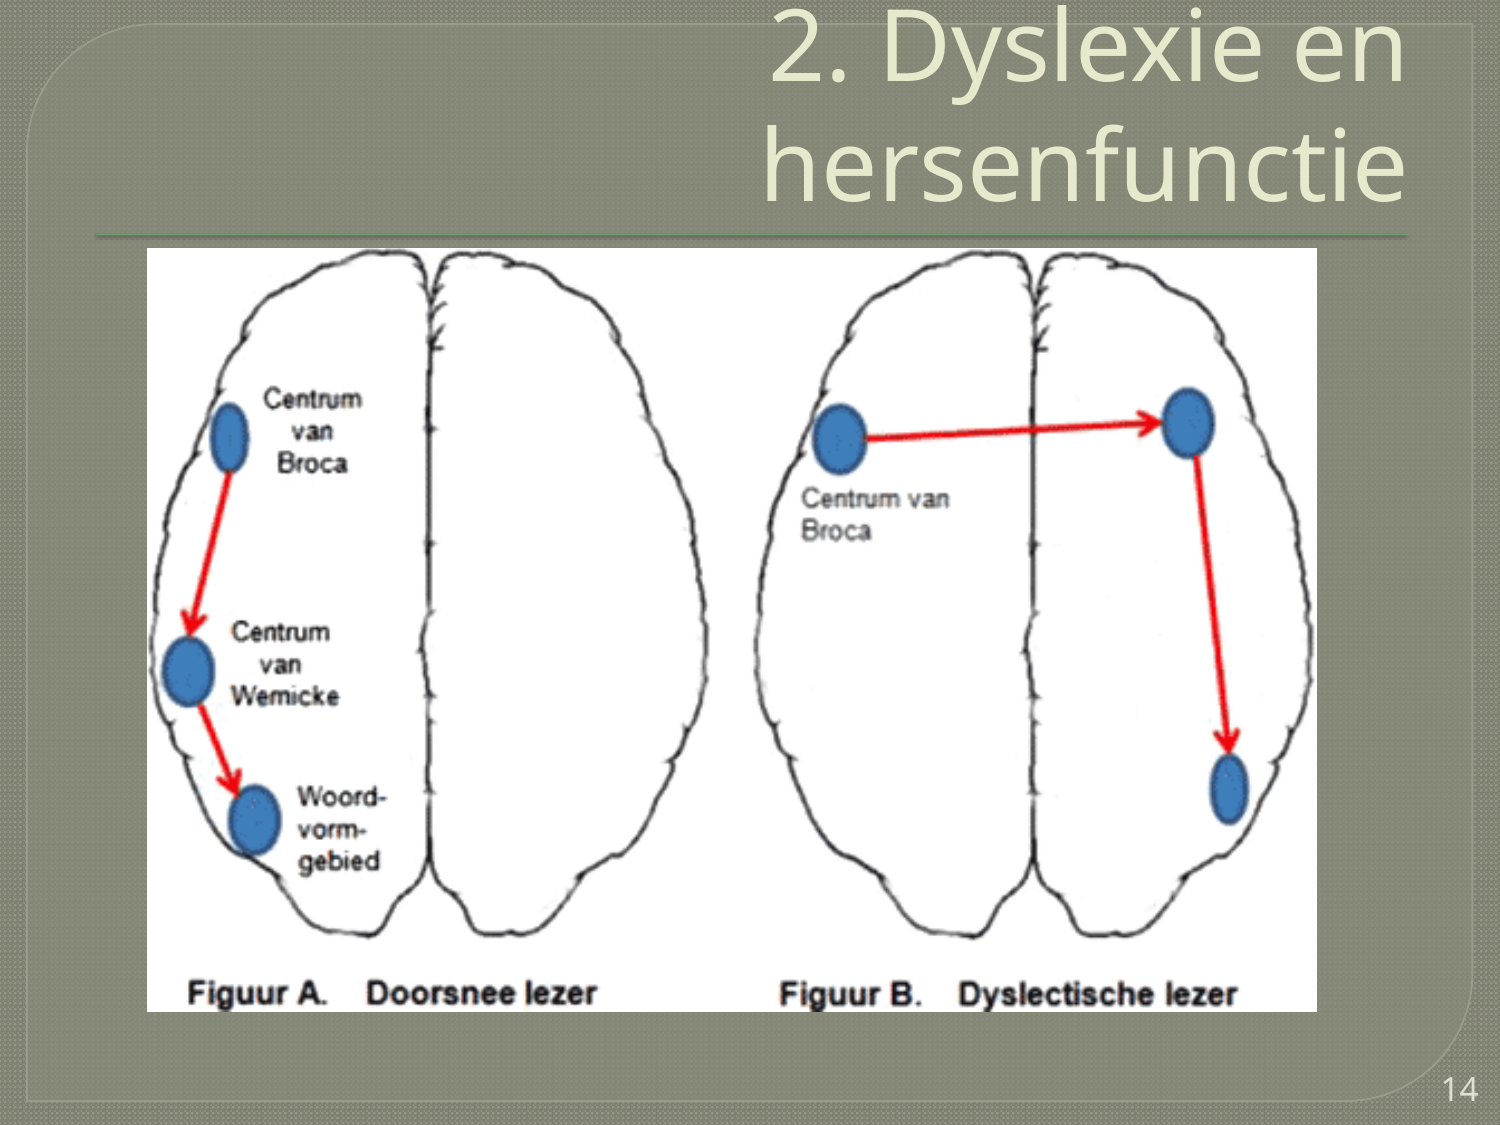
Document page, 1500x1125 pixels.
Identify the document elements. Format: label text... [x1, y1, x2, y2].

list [147, 247, 1318, 1012]
title 2. Dyslexie en hersenfunctie [75, 41, 1425, 230]
slide_number 14 [1417, 1068, 1494, 1114]
